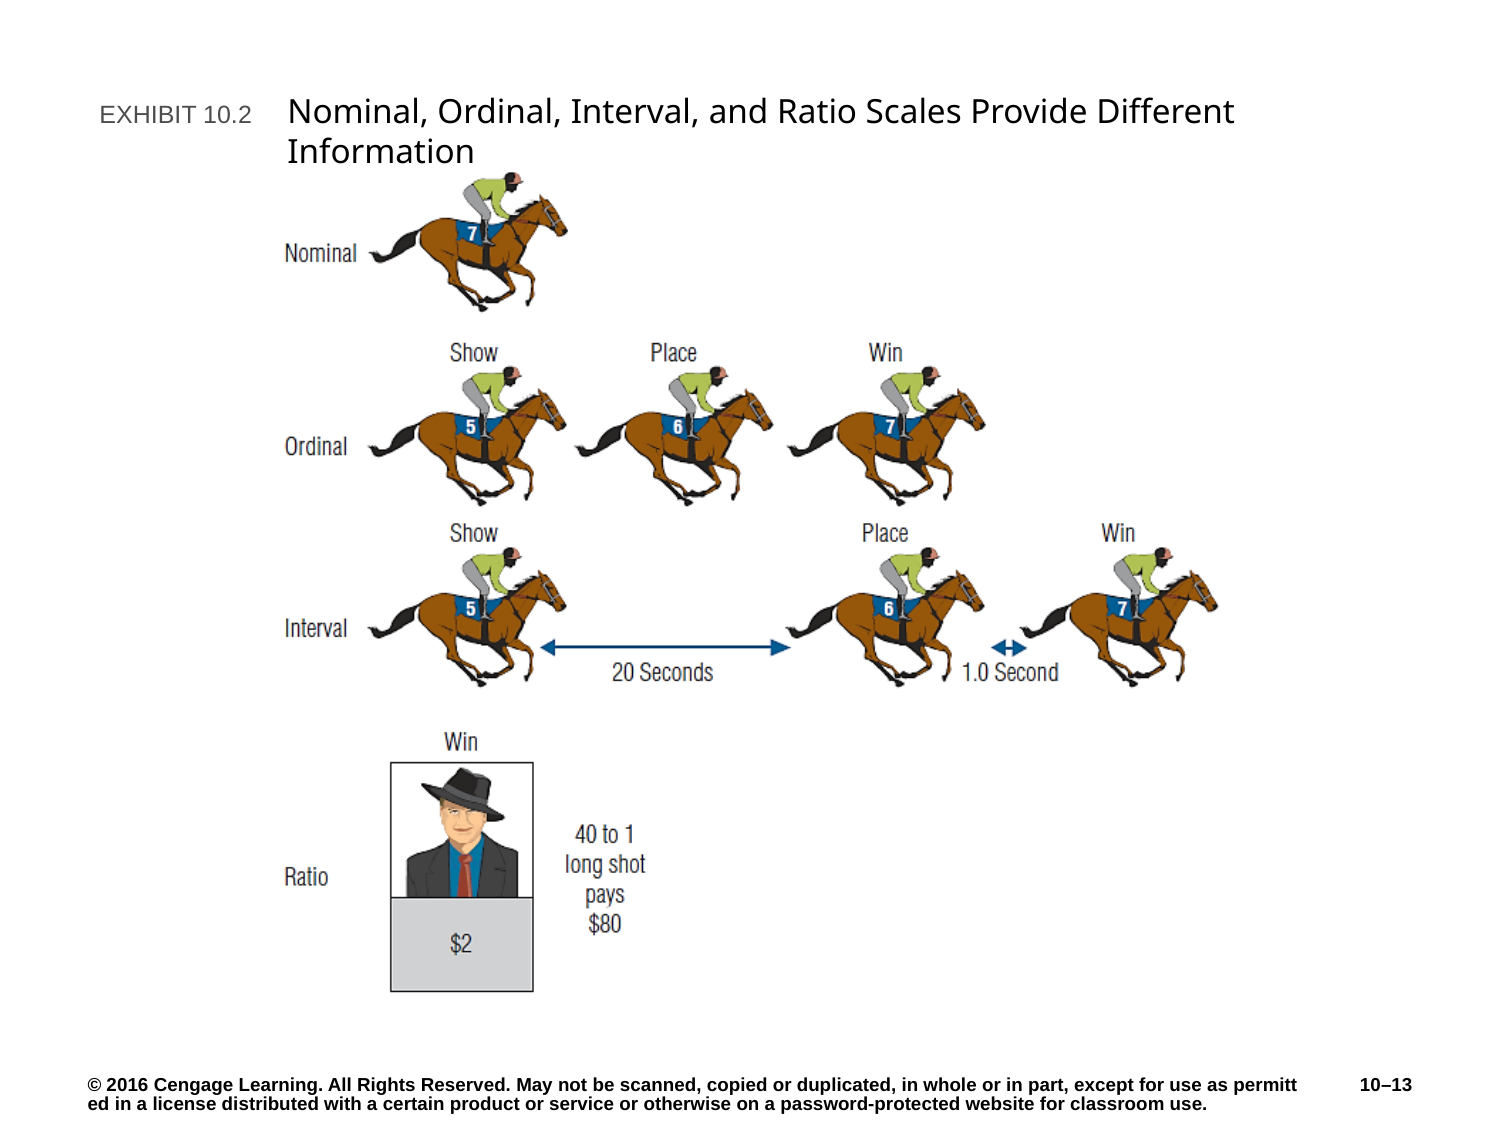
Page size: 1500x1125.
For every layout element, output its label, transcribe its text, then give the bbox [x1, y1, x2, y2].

slide_number 10–13 [1050, 1042, 1413, 1103]
picture [278, 157, 1222, 998]
footer © 2016 Cengage Learning. All Rights Reserved. May not be scanned, copied or duplicated, in whole or in part, except for use as permitted in a license distributed with a certain product or service or otherwise on a password-protected website for classroom use. [87, 1057, 1050, 1103]
text_box EXHIBIT 10.2 Nominal, Ordinal, Interval, and Ratio Scales Provide Different Information [84, 82, 1414, 178]
